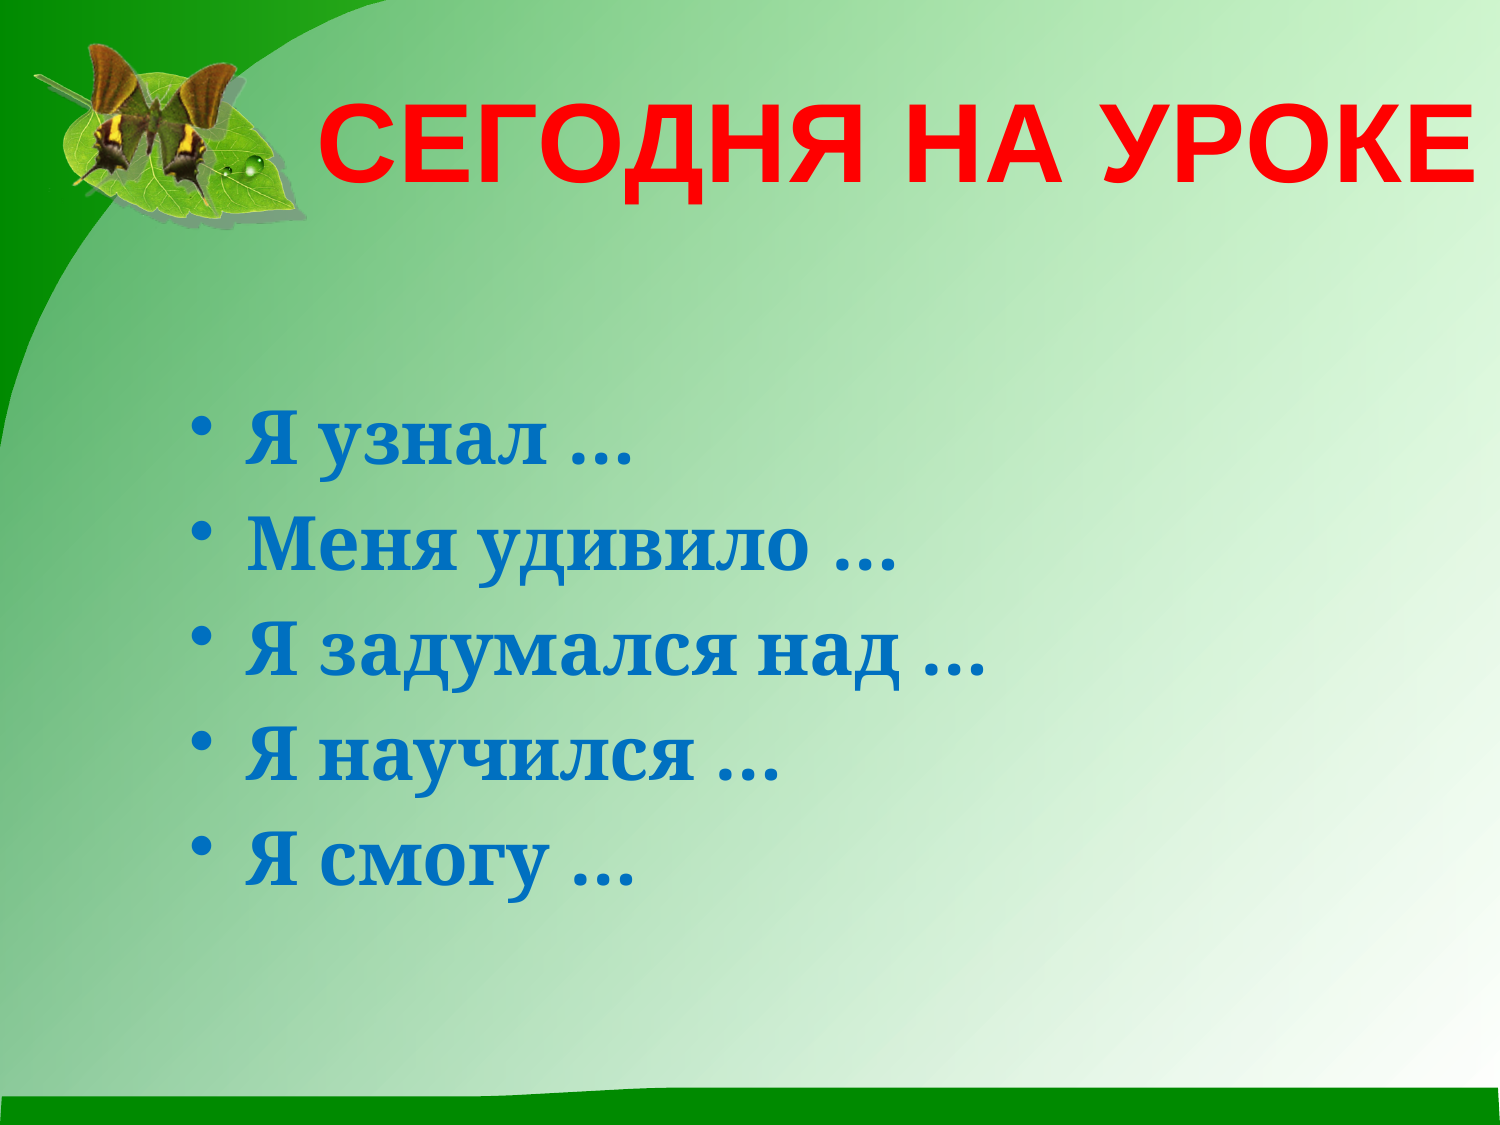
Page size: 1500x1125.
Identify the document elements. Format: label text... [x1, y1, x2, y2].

list Я узнал … Меня удивило … Я задумался над … Я научился … Я смогу … [174, 287, 1426, 1031]
text_box СЕГОДНЯ НА УРОКЕ [301, 62, 1494, 213]
picture [24, 37, 300, 229]
